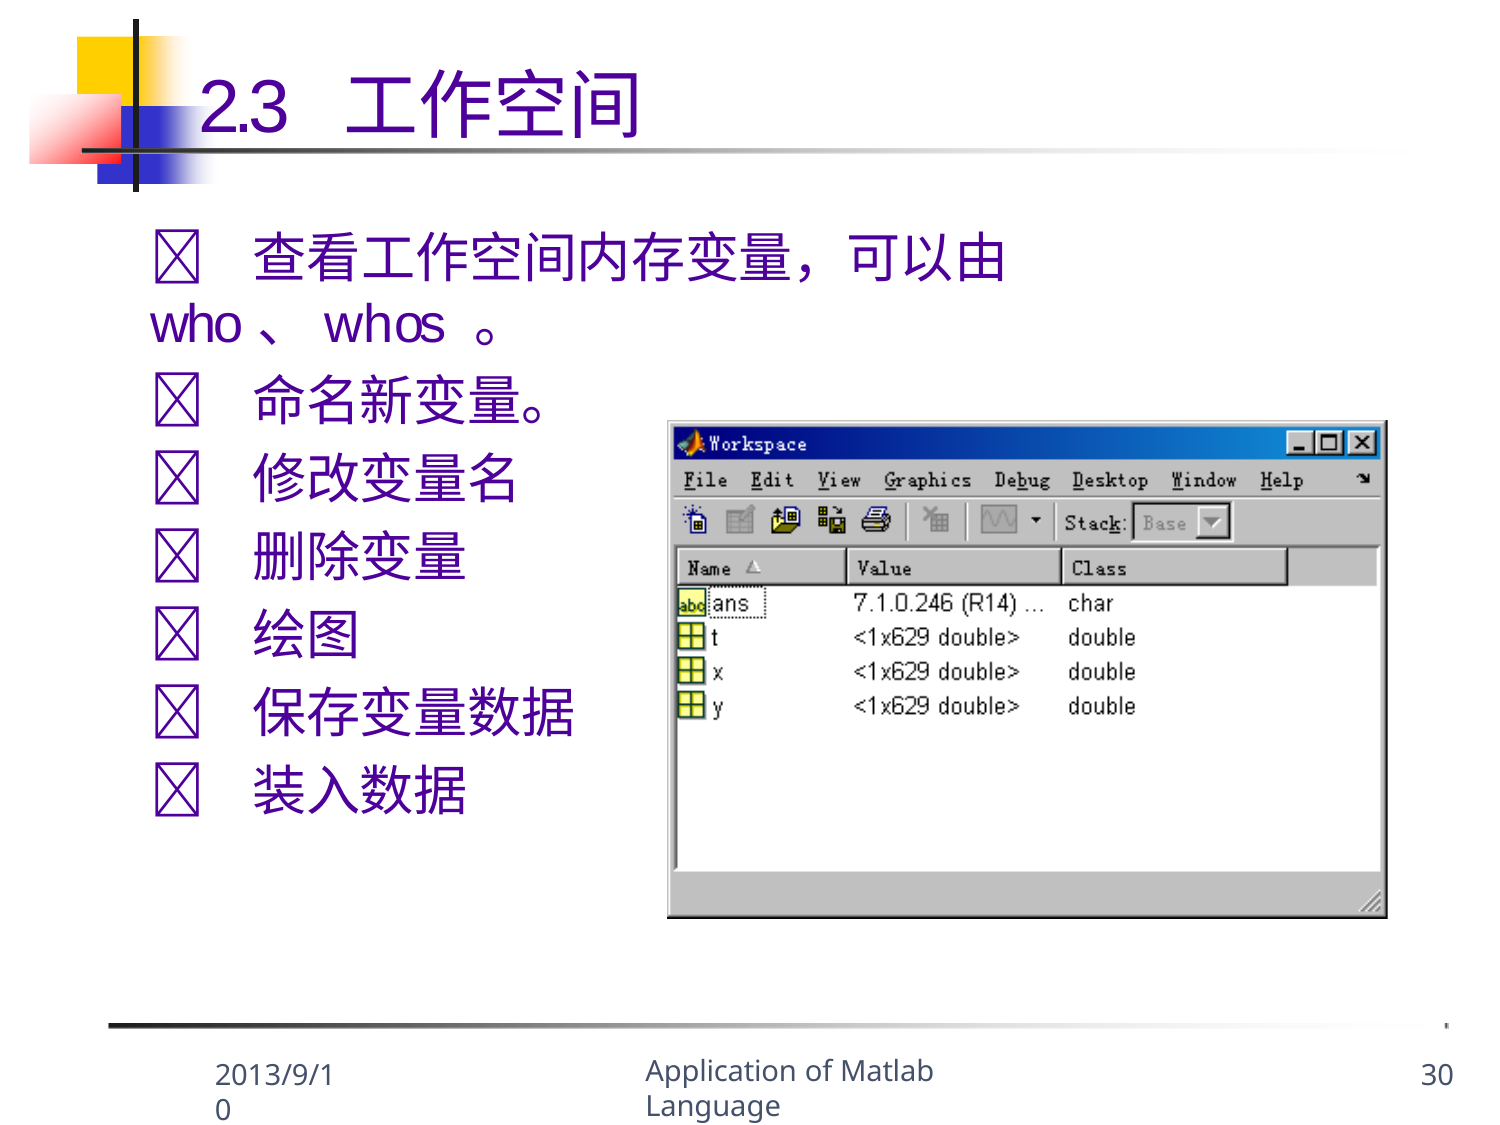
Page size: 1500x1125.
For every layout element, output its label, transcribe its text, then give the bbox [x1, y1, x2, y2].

slide_number 30 [1400, 1056, 1457, 1125]
footer 2013/9/10 [212, 1056, 351, 1125]
picture [29, 36, 1431, 184]
text_box  查看工作空间内存变量，可以由who、whos 。  命名新变量。  修改变量名  删除变量  绘图  保存变量数据  装入数据 [148, 223, 1336, 821]
picture [108, 1023, 1458, 1029]
text_box 2.3 工作空间 [196, 57, 644, 148]
text_box [667, 420, 1388, 919]
slide_number Application of Matlab Language [643, 1051, 987, 1125]
